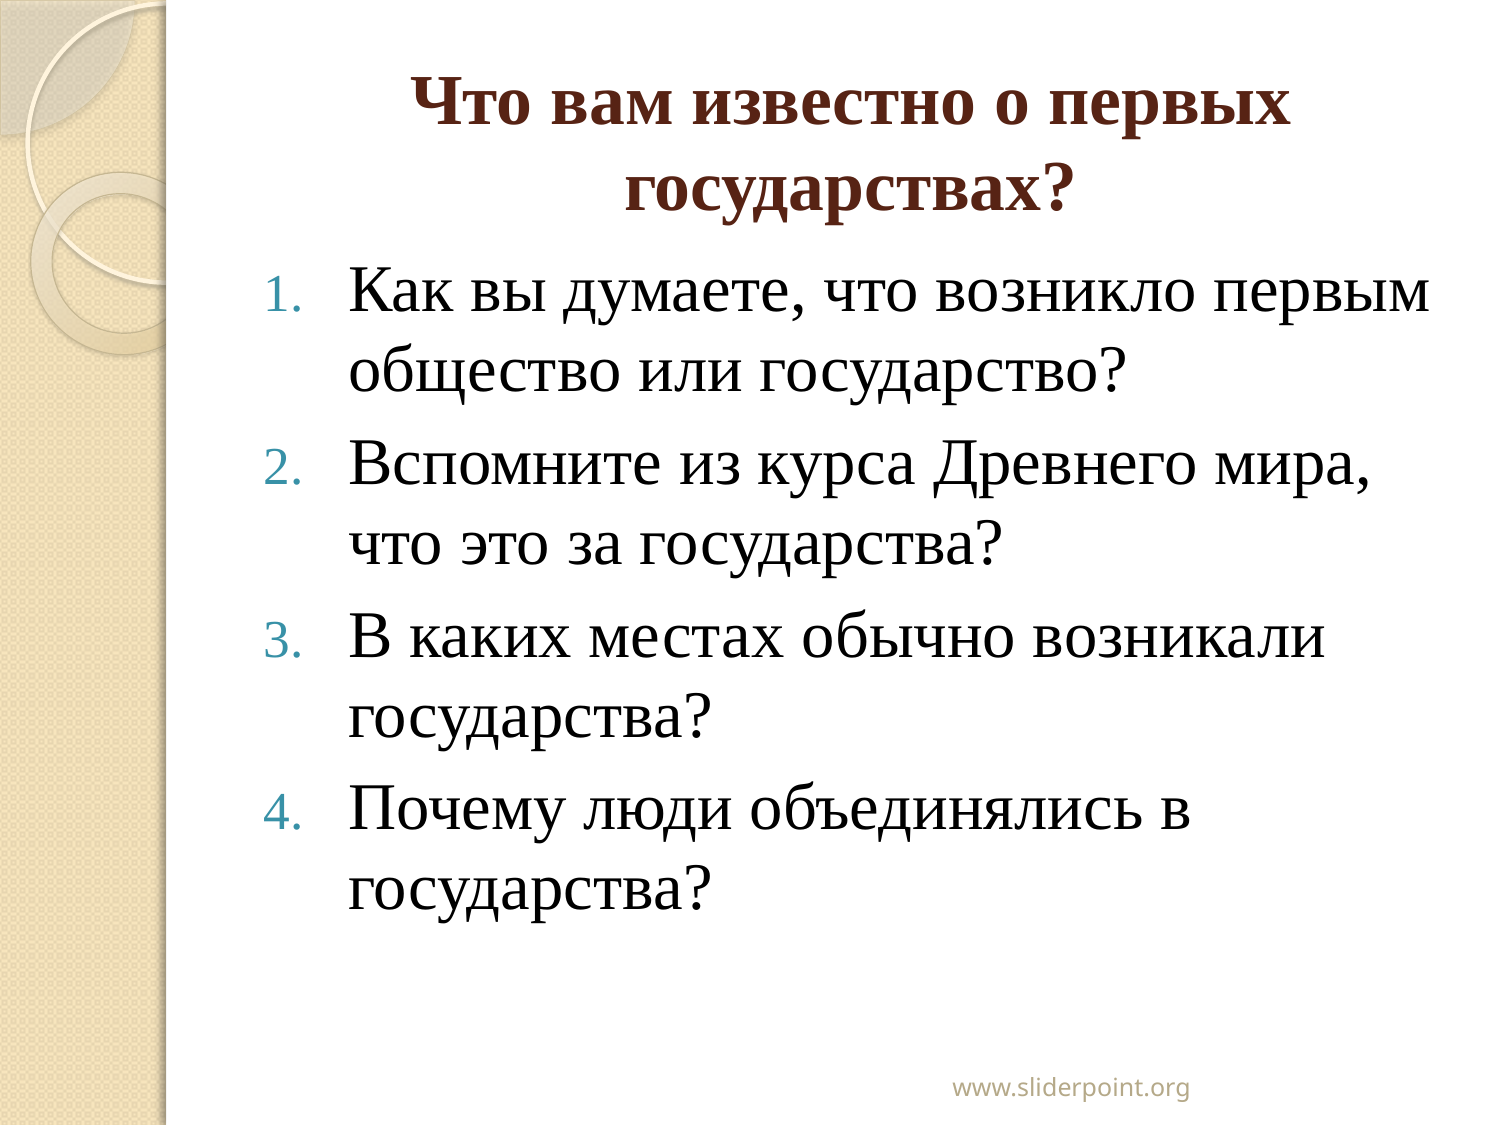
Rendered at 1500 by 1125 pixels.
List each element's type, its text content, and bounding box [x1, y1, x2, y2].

footer www.sliderpoint.org [937, 1034, 1413, 1113]
list Как вы думаете, что возникло первым общество или государство? Вспомните из курса Древнего мира, что это за государства? В каких местах обычно возникали государства? Почему люди объединялись в государства? [235, 237, 1466, 1025]
title Что вам известно о первых государствах? [235, 45, 1466, 233]
